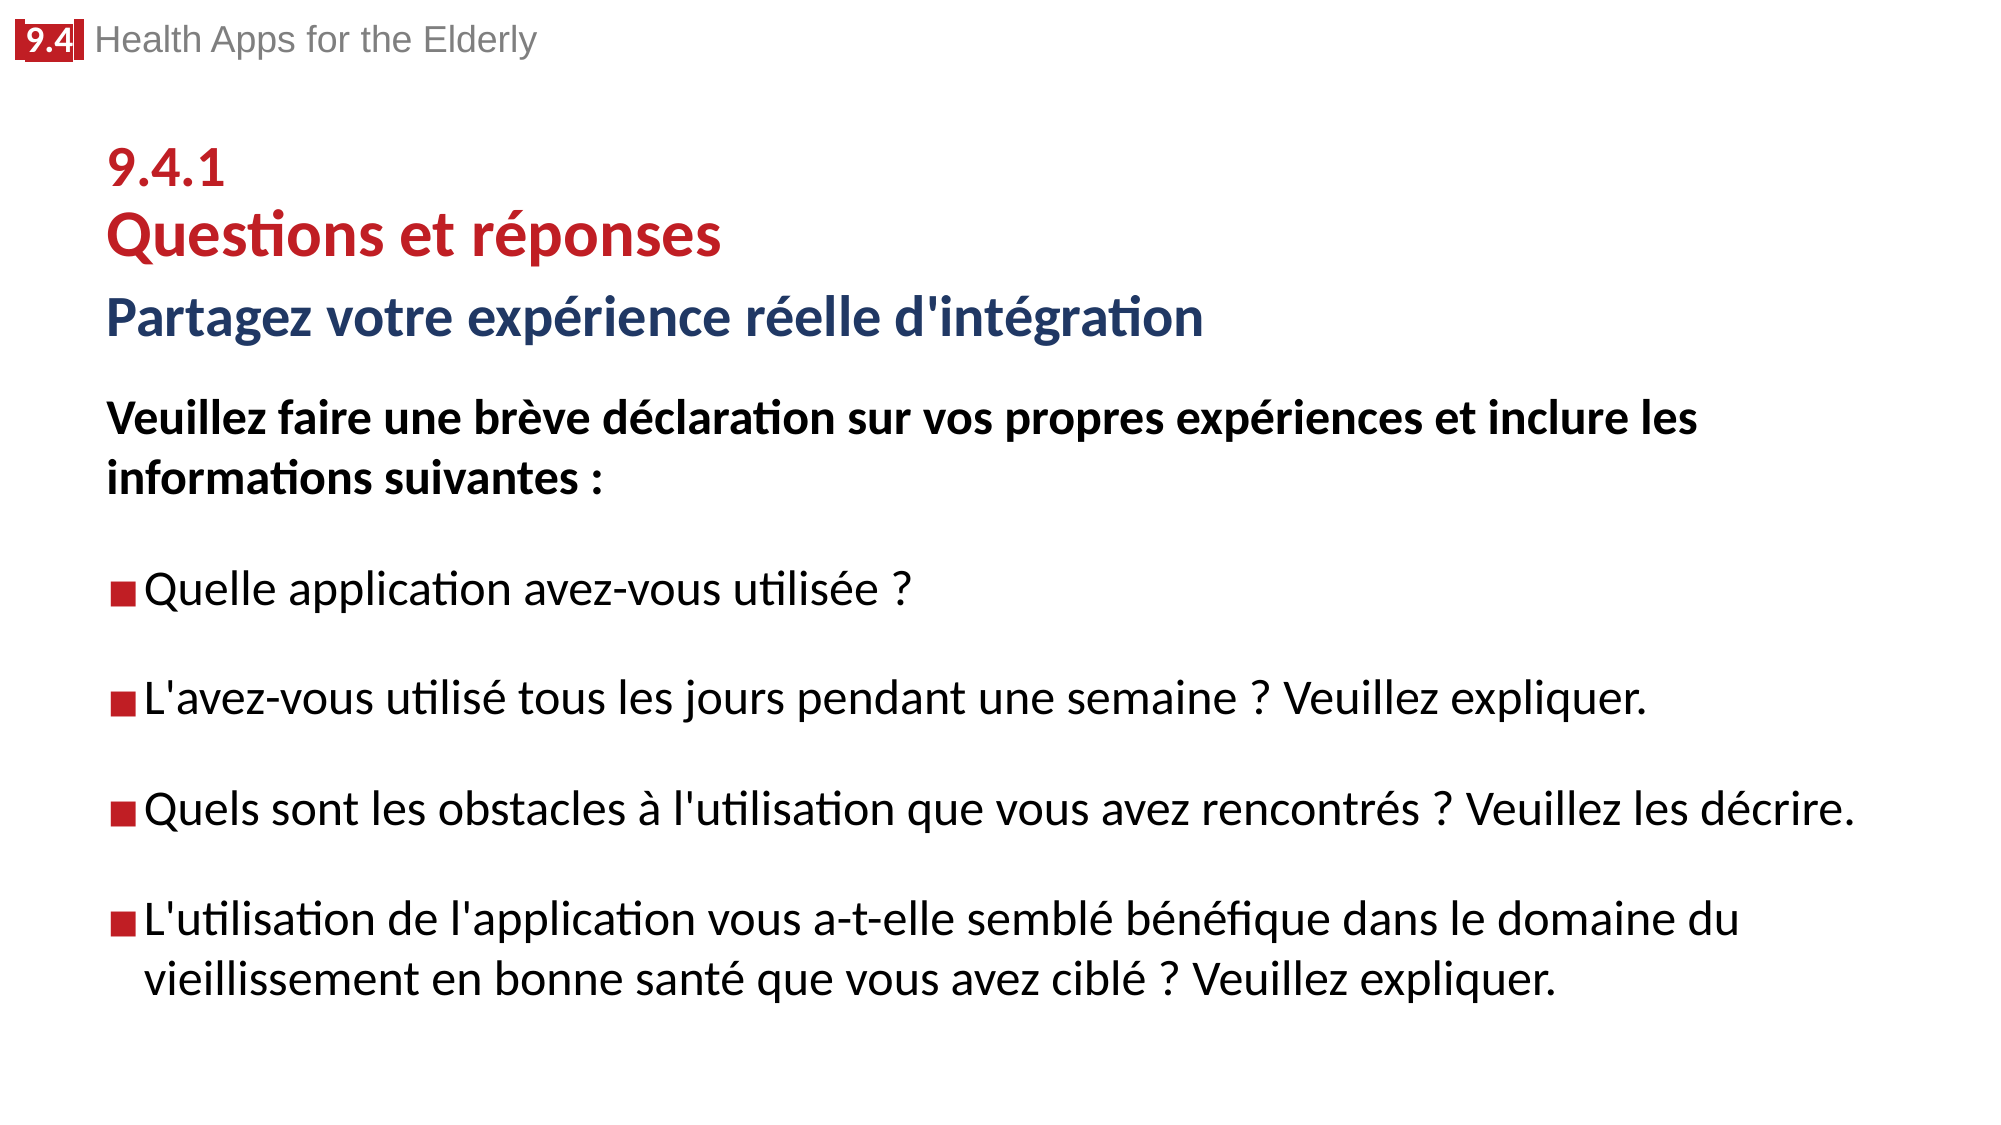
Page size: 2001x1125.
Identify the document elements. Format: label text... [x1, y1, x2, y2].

list Veuillez faire une brève déclaration sur vos propres expériences et inclure les informations suivantes : Quelle application avez-vous utilisée ? L'avez-vous utilisé tous les jours pendant une semaine ? Veuillez expliquer. Quels sont les obstacles à l'utilisation que vous avez rencontrés ? Veuillez les décrire. L'utilisation de l'application vous a-t-elle semblé bénéfique dans le domaine du vieillissement en bonne santé que vous avez ciblé ? Veuillez expliquer. [91, 377, 1906, 1069]
title Partagez votre expérience réelle d'intégration [91, 257, 1906, 377]
text_box 9.4.1 Questions et réponses [91, 129, 1817, 277]
